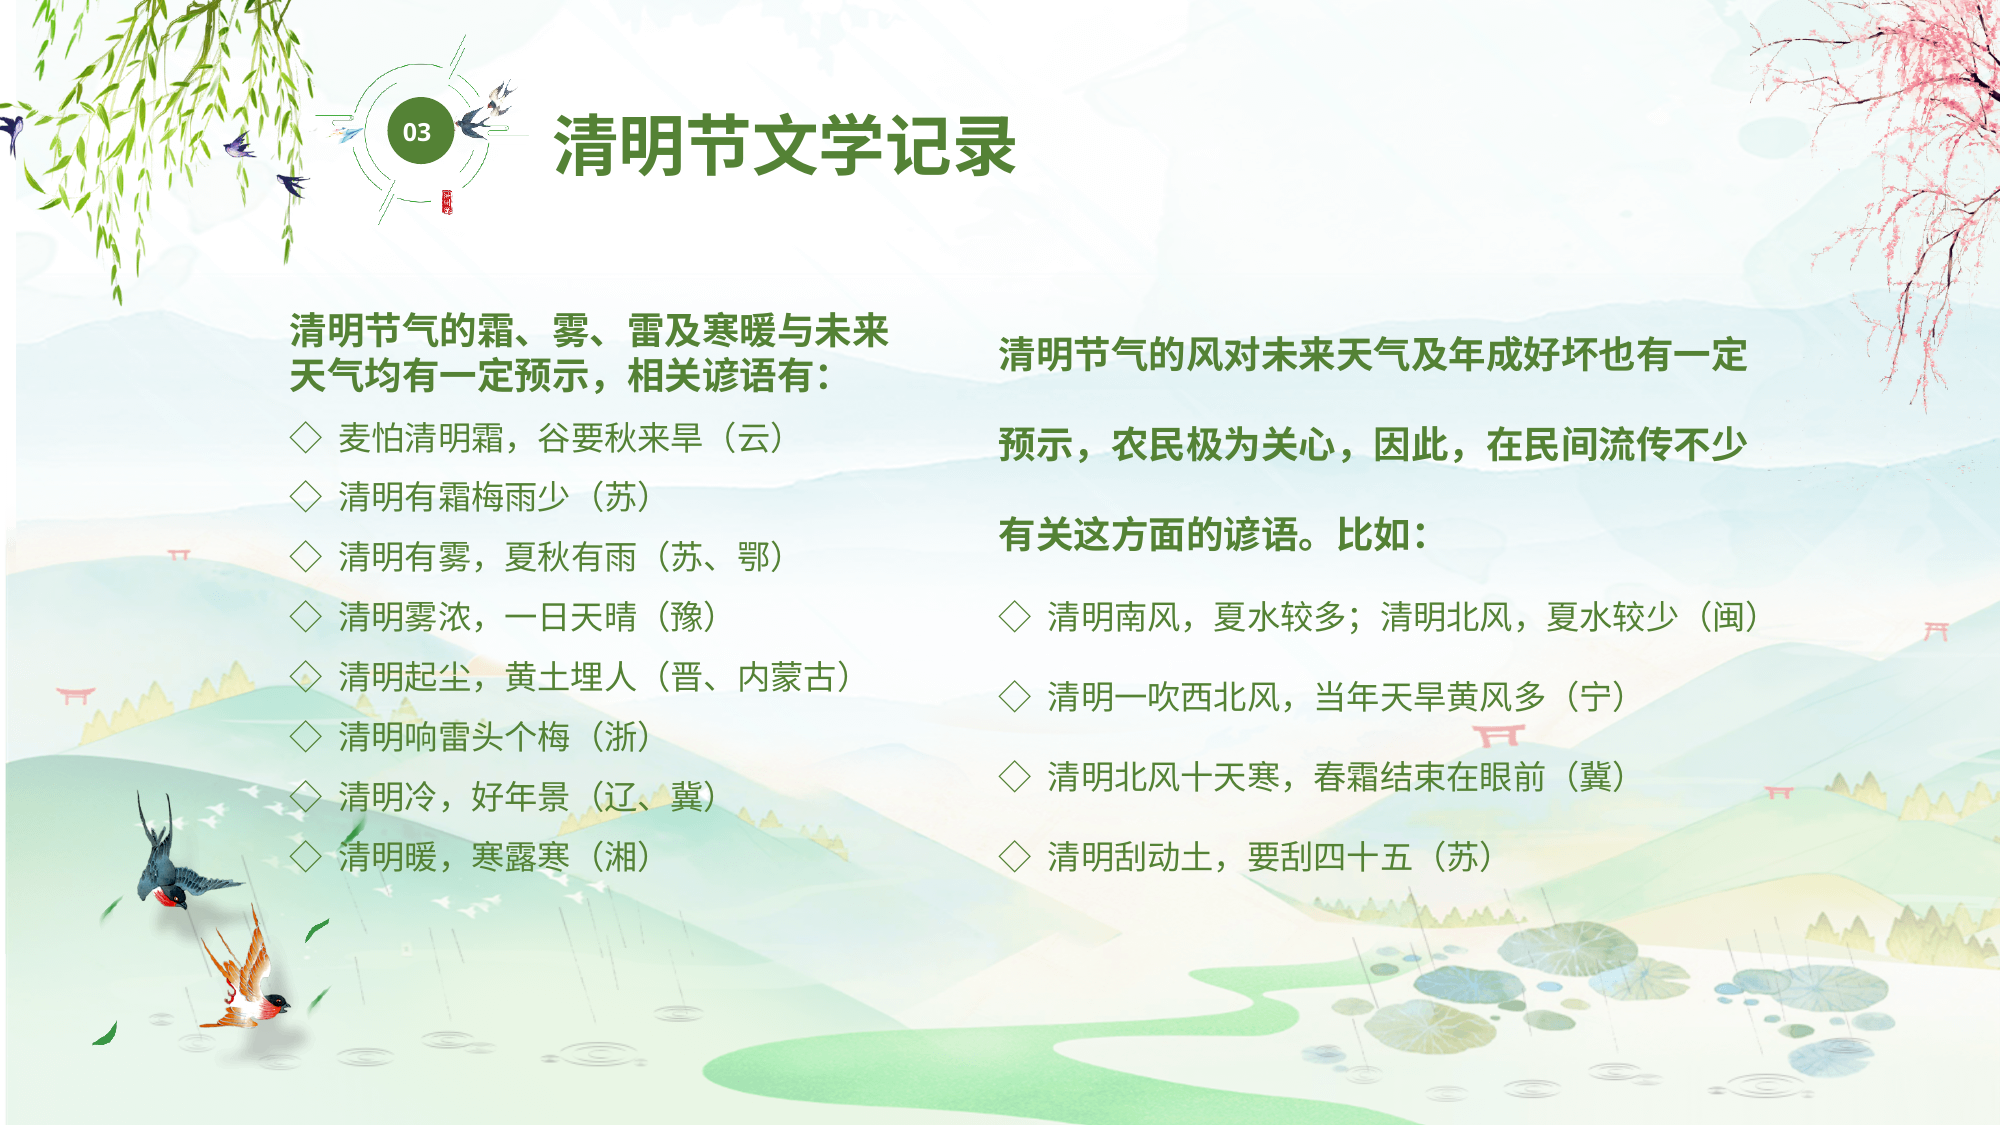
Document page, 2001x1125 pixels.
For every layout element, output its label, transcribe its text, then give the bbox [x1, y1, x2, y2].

text_box 清明节文学记录 [552, 96, 1075, 191]
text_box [54, 770, 1986, 1125]
text_box 清明节气的风对未来天气及年成好坏也有一定预示，农民极为关心，因此，在民间流传不少有关这方面的谚语。比如： ◇ 清明南风，夏水较多；清明北风，夏水较少（闽） ◇ 清明一吹西北风，当年天旱黄风多（宁） ◇ 清明北风十天寒，春霜结束在眼前（冀） ◇ 清明刮动土，要刮四十五（苏） [984, 279, 1797, 770]
picture [63, 770, 388, 1096]
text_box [285, 0, 552, 263]
text_box 清明节气的霜、雾、雷及寒暖与未来天气均有一定预示，相关谚语有： ◇ 麦怕清明霜，谷要秋来旱（云） ◇ 清明有霜梅雨少（苏） ◇ 清明有雾，夏秋有雨（苏、鄂） ◇ 清明雾浓，一日天晴（豫） ◇ 清明起尘，黄土埋人（晋、内蒙古） ◇ 清明响雷头个梅（浙） ◇ 清明冷，好年景（辽、冀） ◇ 清明暖，寒露寒（湘） [274, 299, 930, 770]
picture [0, 0, 331, 419]
picture [1750, 0, 2000, 504]
